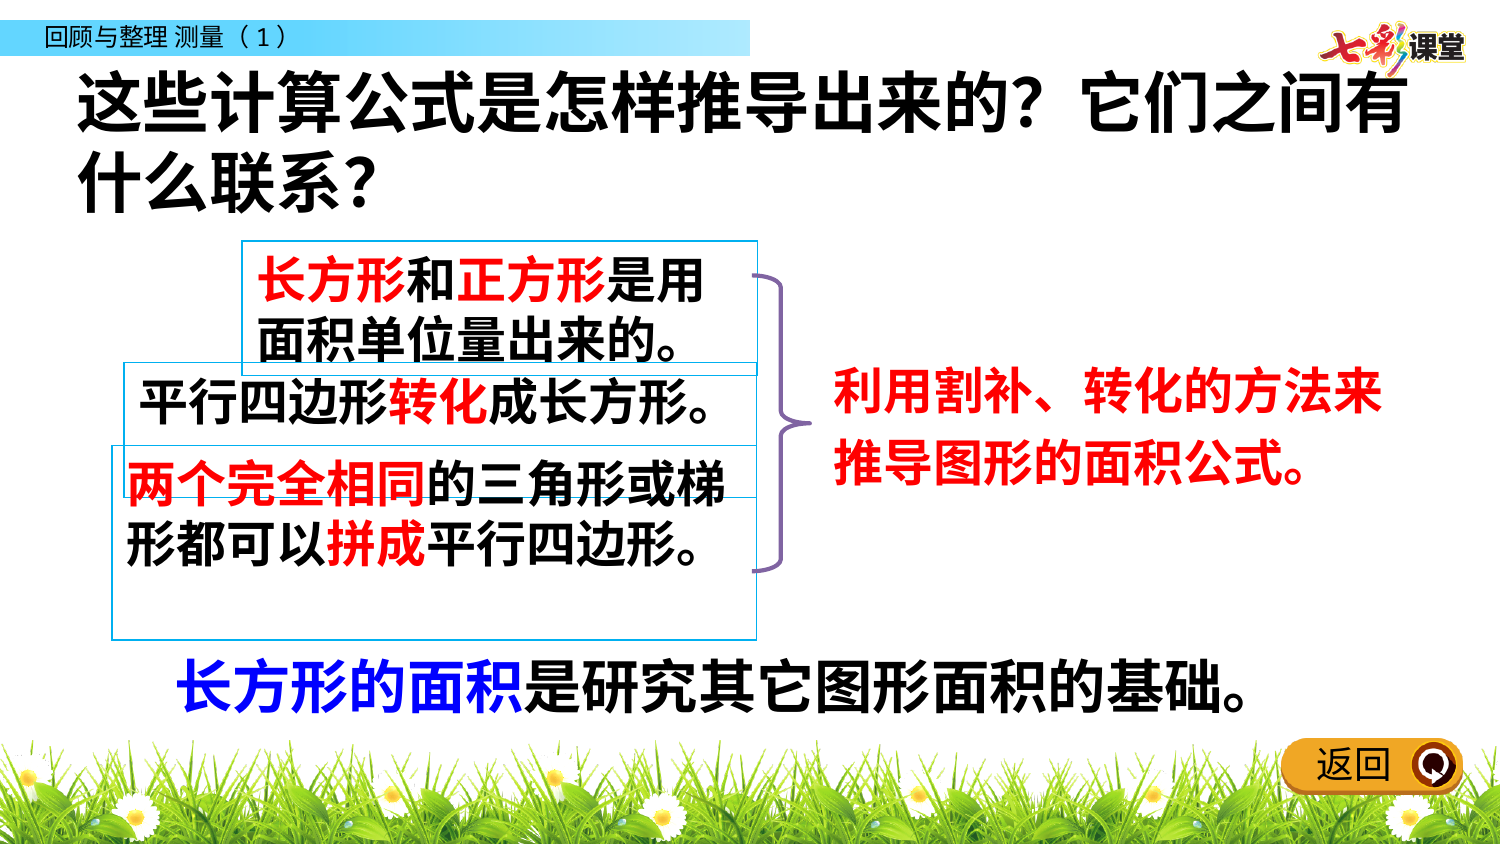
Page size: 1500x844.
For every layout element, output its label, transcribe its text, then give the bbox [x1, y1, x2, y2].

text_box 长方形和正方形是用面积单位量出来的。 [242, 240, 758, 362]
picture [1316, 20, 1468, 80]
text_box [1281, 733, 1464, 795]
text_box [751, 274, 811, 573]
text_box 长方形的面积是研究其它图形面积的基础。 [159, 643, 1327, 728]
text_box 利用割补、转化的方法来推导图形的面积公式。 [818, 340, 1408, 499]
text_box 这些计算公式是怎样推导出来的？它们之间有什么联系？ [64, 55, 1436, 227]
text_box 平行四边形转化成长方形。 [123, 362, 751, 445]
picture [0, 740, 1500, 844]
text_box 两个完全相同的三角形或梯形都可以拼成平行四边形。 [112, 445, 757, 641]
